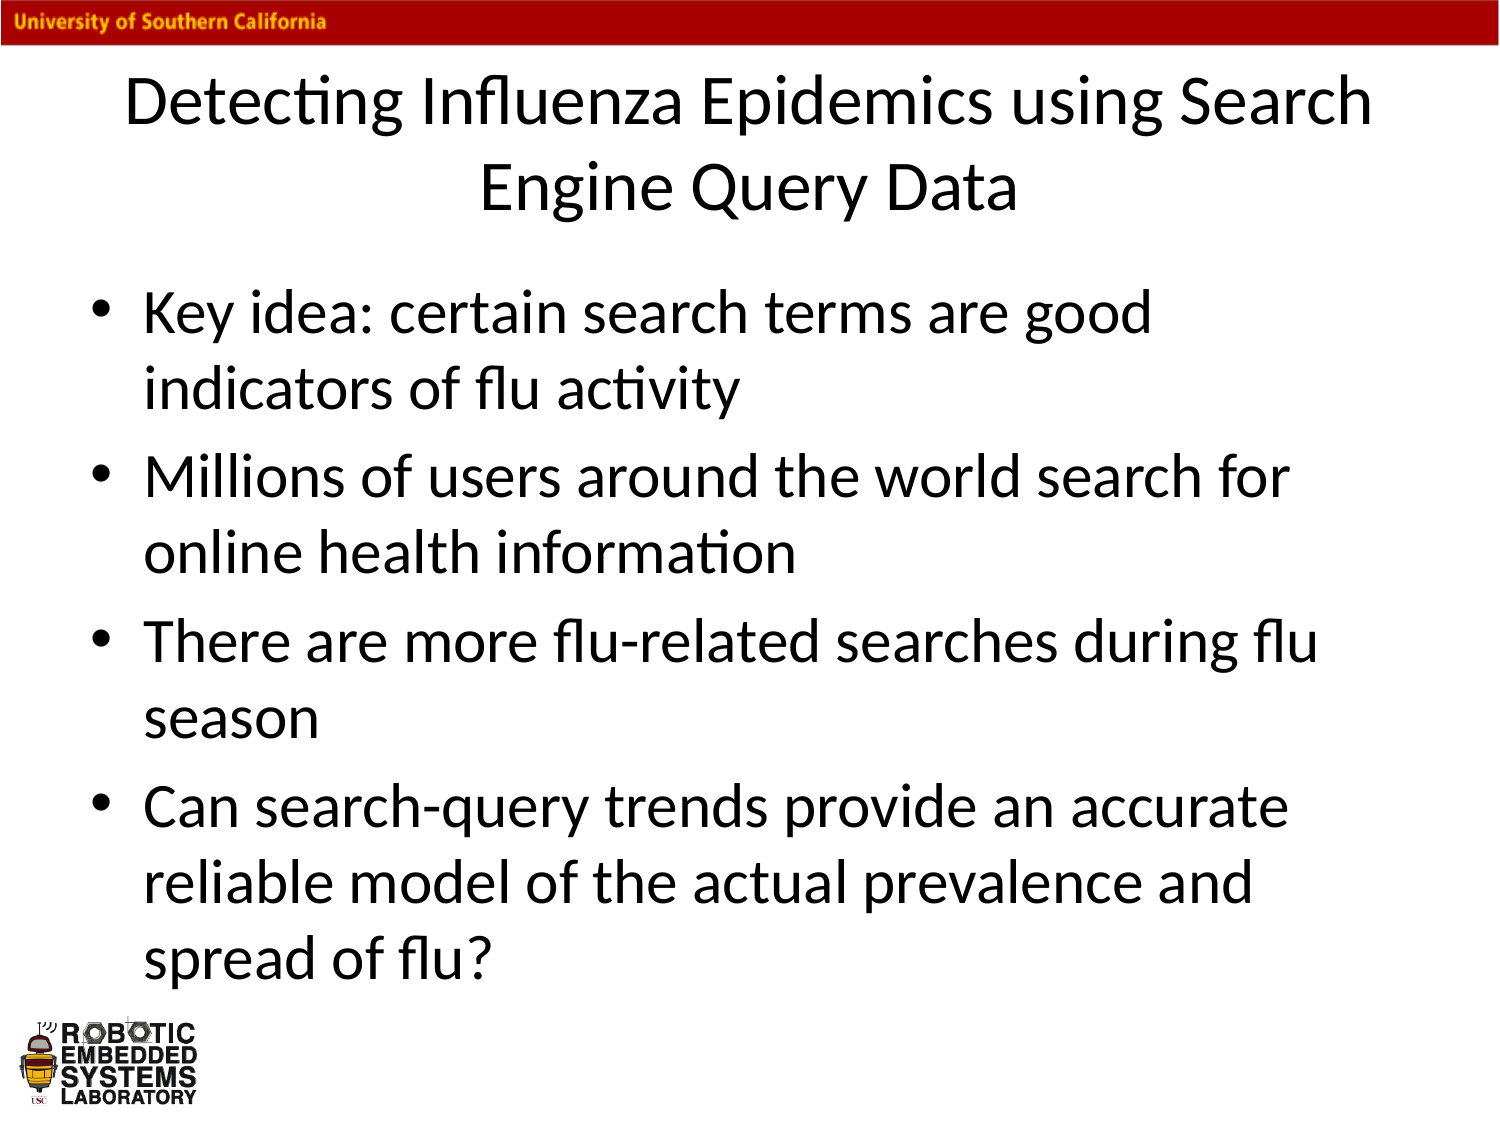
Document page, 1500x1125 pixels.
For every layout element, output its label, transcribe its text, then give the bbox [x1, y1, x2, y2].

picture [0, 1004, 214, 1125]
title Detecting Influenza Epidemics using Search Engine Query Data [75, 45, 1425, 233]
picture [1, 0, 1500, 51]
list Key idea: certain search terms are good indicators of flu activity Millions of users around the world search for online health information There are more flu-related searches during flu season Can search-query trends provide an accurate reliable model of the actual prevalence and spread of flu? [75, 262, 1425, 1005]
